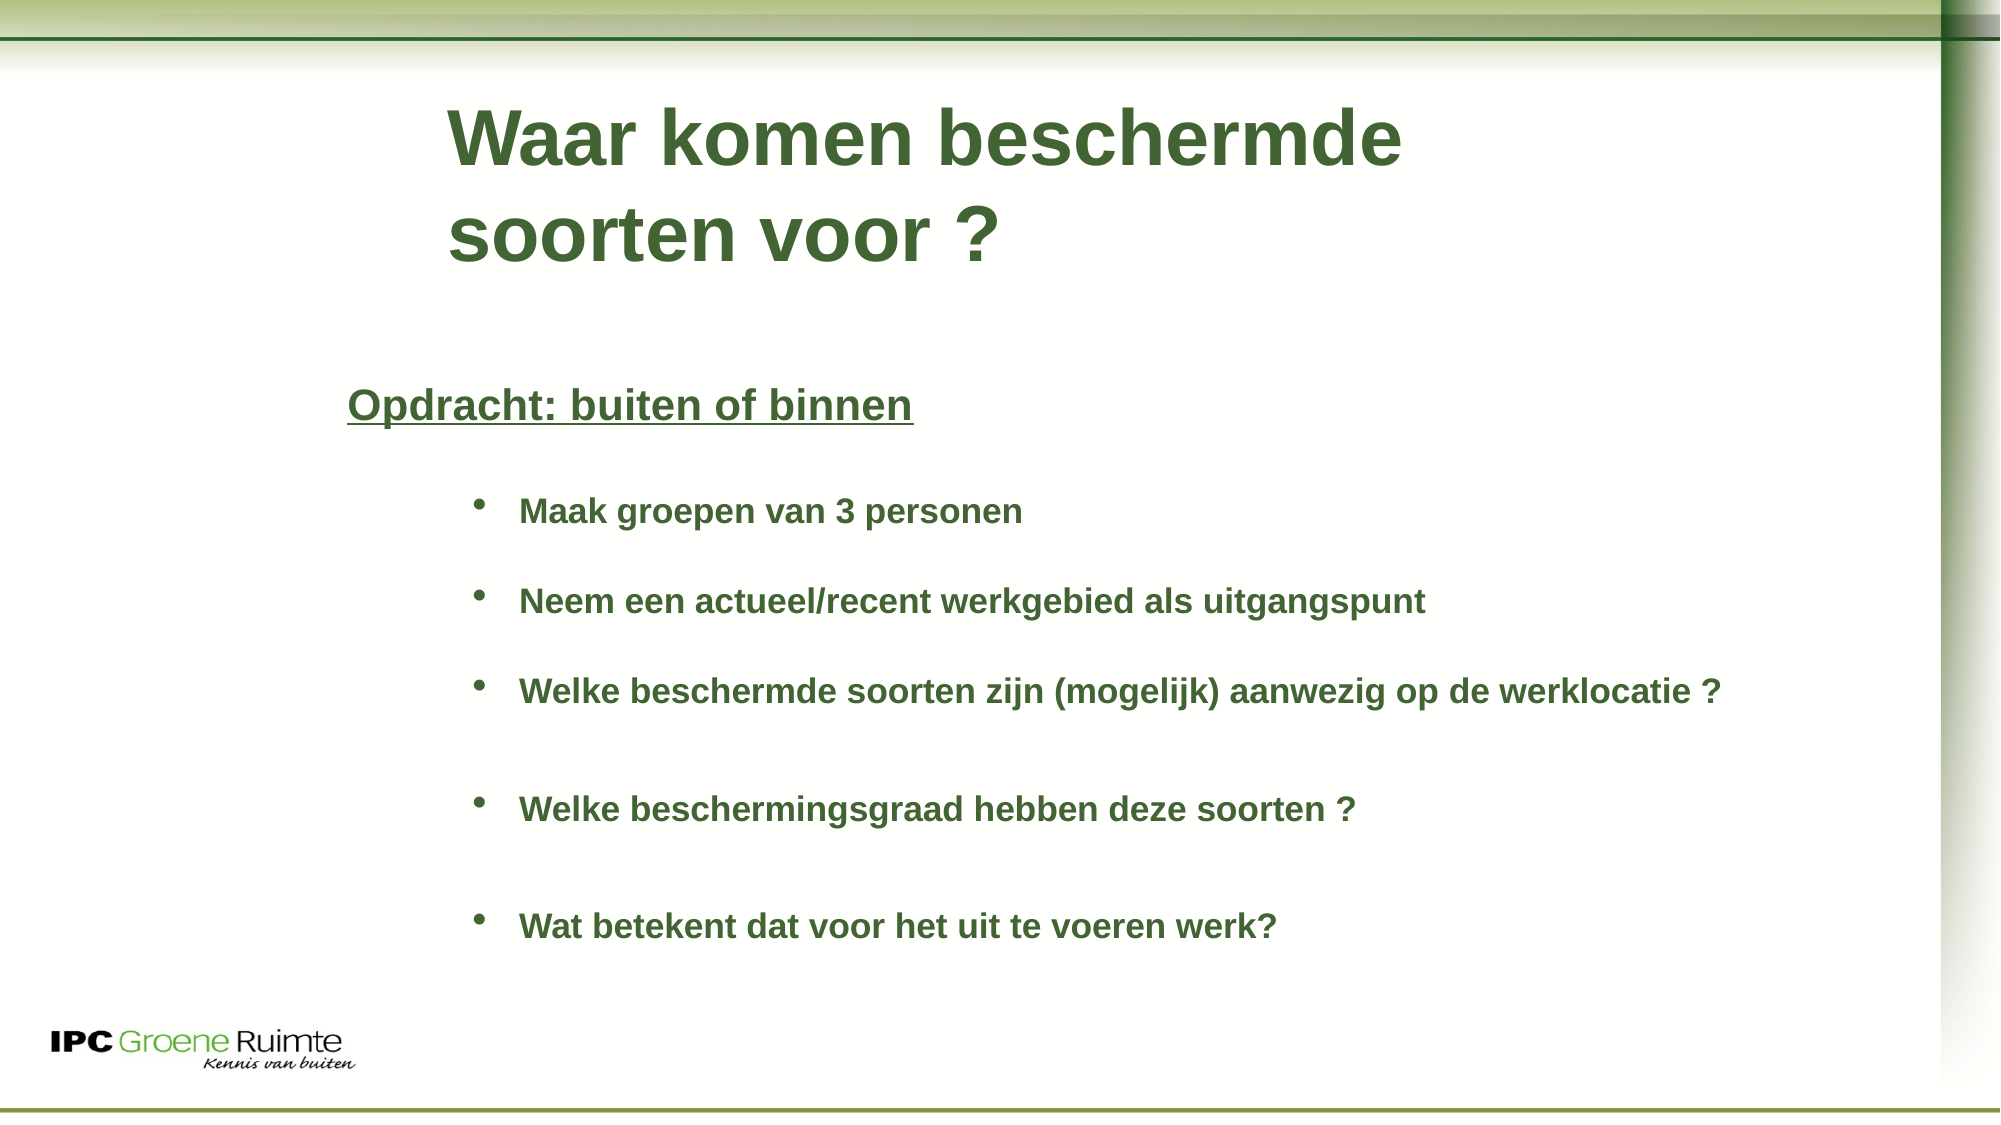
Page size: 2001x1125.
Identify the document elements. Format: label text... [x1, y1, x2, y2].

list Opdracht: buiten of binnen Maak groepen van 3 personen Neem een actueel/recent werkgebied als uitgangspunt Welke beschermde soorten zijn (mogelijk) aanwezig op de werklocatie ? Welke beschermingsgraad hebben deze soorten ? Wat betekent dat voor het uit te voeren werk? [333, 375, 1792, 993]
title Waar komen beschermde soorten voor ? [432, 125, 1674, 239]
picture [0, 0, 2000, 1125]
